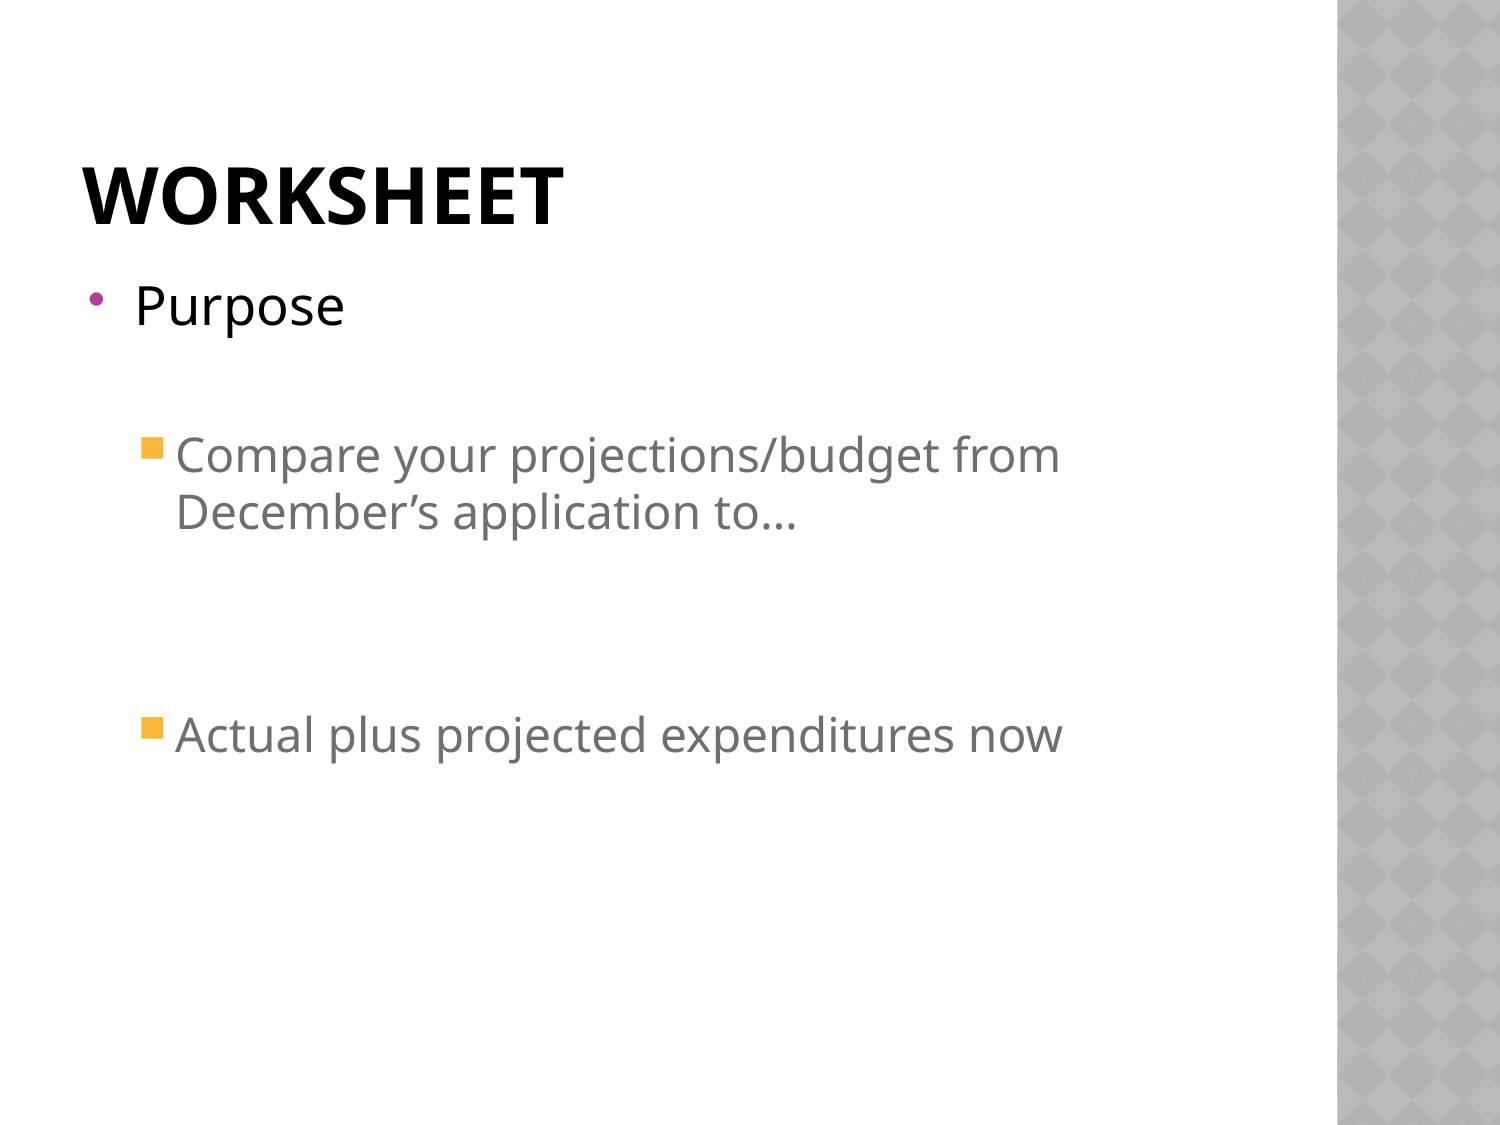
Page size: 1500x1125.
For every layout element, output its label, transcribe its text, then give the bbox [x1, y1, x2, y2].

list Purpose Compare your projections/budget from December’s application to… Actual plus projected expenditures now [75, 264, 1263, 1059]
title worksheet [75, 52, 1263, 240]
